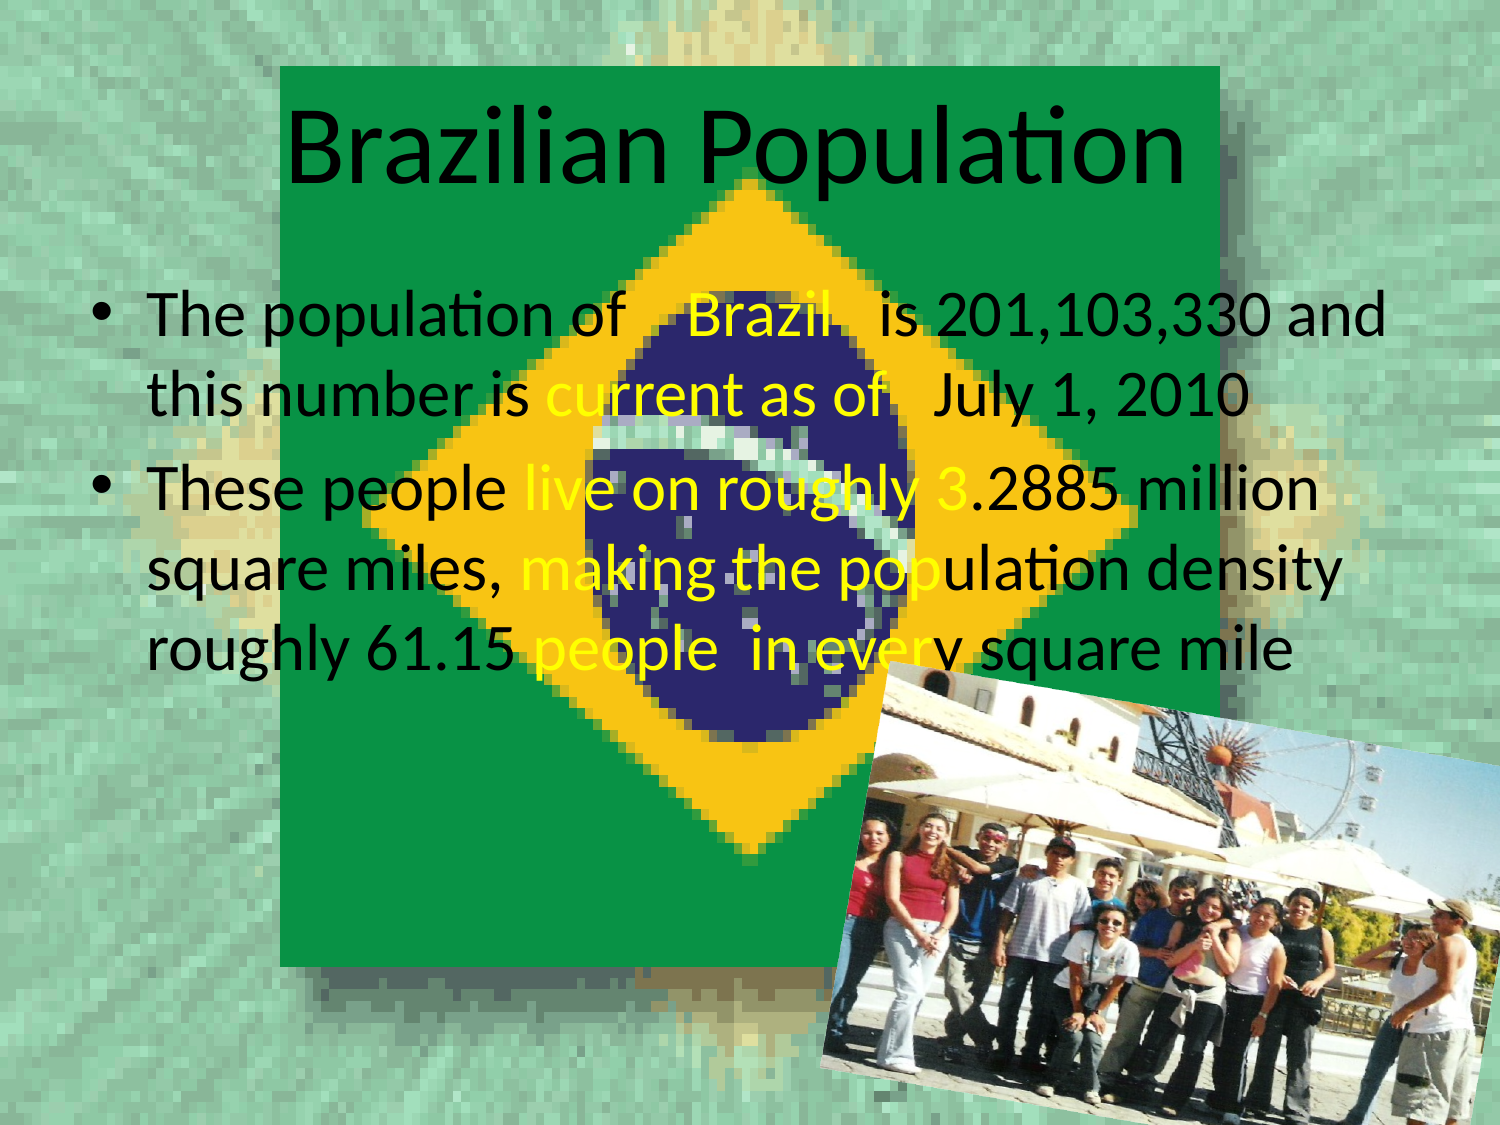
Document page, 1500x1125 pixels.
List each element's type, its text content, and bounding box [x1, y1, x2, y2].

picture [0, 0, 1500, 1125]
title Brazilian Population [75, 45, 1425, 233]
list The population of Brazil is 201,103,330 and this number is current as of July 1, 2010 These people live on roughly 3.2885 million square miles, making the population density roughly 61.15 people in every square mile [75, 262, 1425, 1005]
